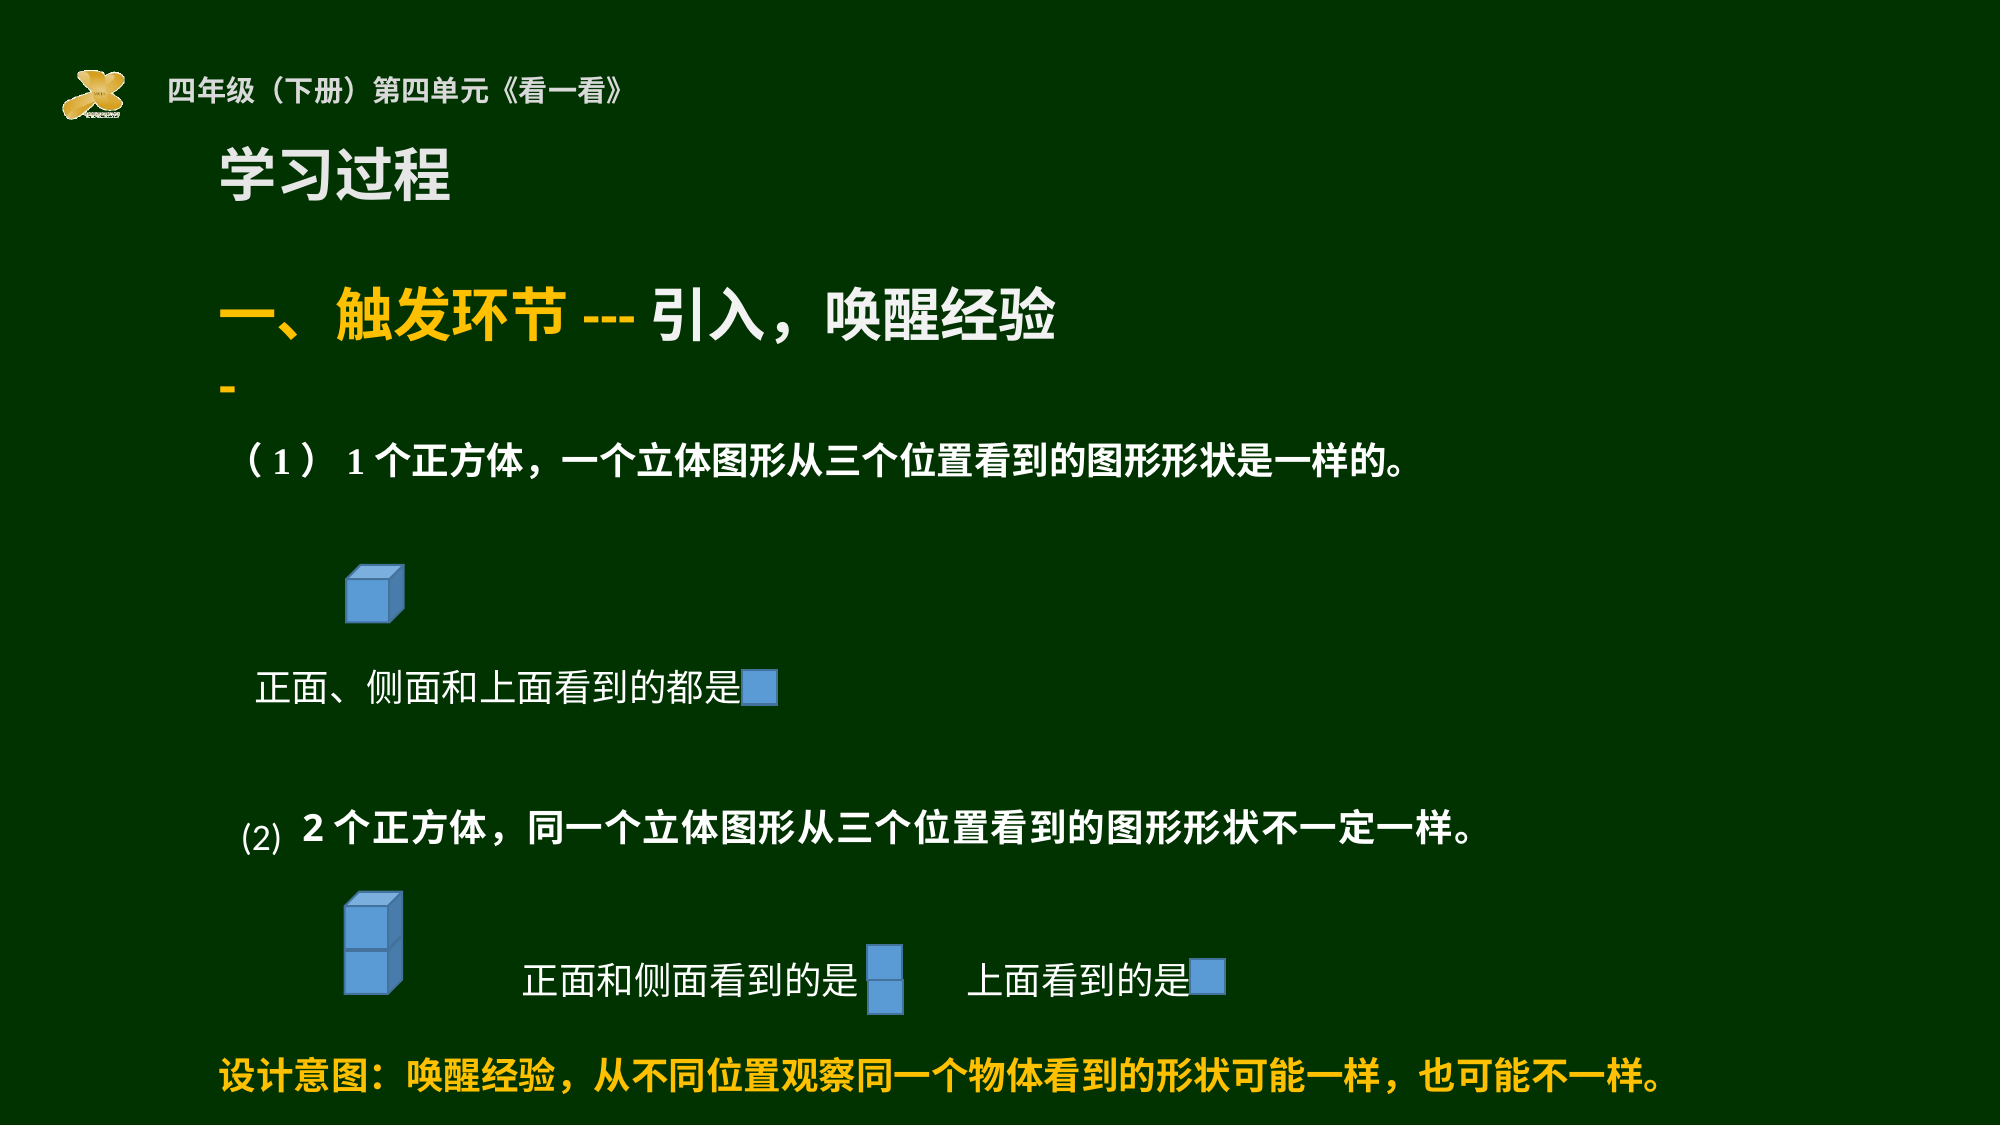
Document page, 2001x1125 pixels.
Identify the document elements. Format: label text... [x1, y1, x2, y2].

text_box 四年级（下册）第四单元《看一看》 [153, 65, 685, 196]
text_box 学习过程 一、触发环节---引入，唤醒经验 - [203, 130, 1072, 426]
text_box [866, 944, 903, 981]
text_box [345, 563, 405, 624]
text_box 2个正方体，同一个立体图形从三个位置看到的图形形状不一定一样。 [287, 796, 1471, 857]
text_box (2) [225, 805, 298, 866]
text_box 正面和侧面看到的是 [507, 949, 867, 1009]
text_box [1189, 958, 1226, 995]
text_box 正面、侧面和上面看到的都是 [239, 656, 757, 717]
text_box [867, 979, 904, 1015]
text_box （1）1个正方体，一个立体图形从三个位置看到的图形形状是一样的。 [211, 399, 1485, 490]
text_box [741, 669, 778, 706]
text_box 设计意图：唤醒经验，从不同位置观察同一个物体看到的形状可能一样，也可能不一样。 [204, 1044, 1697, 1105]
text_box [343, 936, 404, 995]
picture [56, 65, 133, 122]
text_box [343, 890, 404, 951]
text_box 上面看到的是 [951, 949, 1207, 1009]
